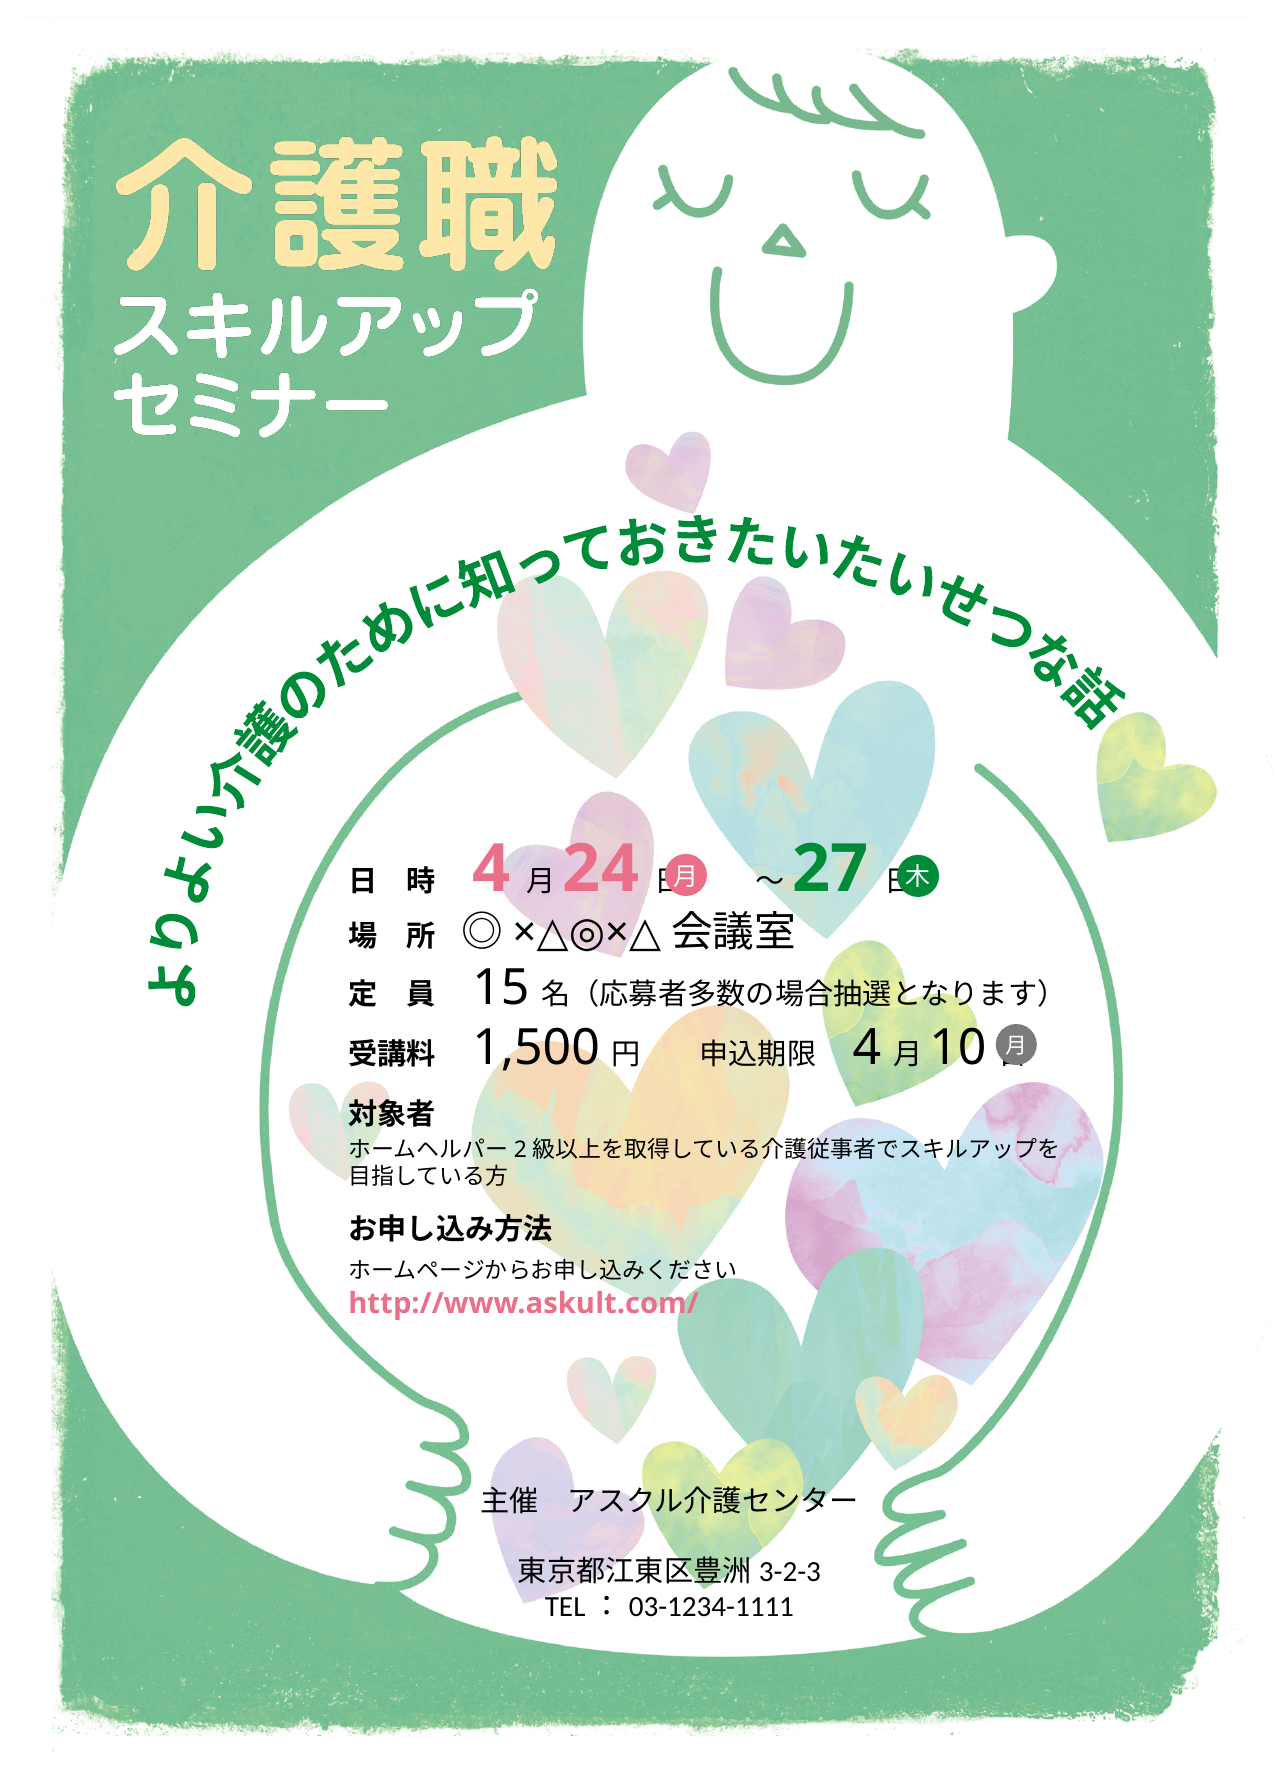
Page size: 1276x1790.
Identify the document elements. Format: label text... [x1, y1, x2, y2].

text_box 月 [663, 852, 709, 898]
text_box 日 時 4月24日 ～27日 場 所 ◎×△◎×△会議室 定 員 15名（応募者多数の場合抽選となります） 受講料 1,500円 申込期限 4月10日 対象者 ホームヘルパー2級以上を取得している介護従事者でスキルアップを 目指している方 お申し込み方法 ホームページからお申し込みください http://www.askult.com/ [333, 816, 1082, 1362]
text_box 木 [895, 853, 941, 899]
picture [0, 0, 1275, 1790]
text_box 月 [994, 1022, 1038, 1067]
text_box 主催 アスクル介護センター 東京都江東区豊洲3-2-3 TEL：03-1234-1111 [450, 1475, 889, 1630]
